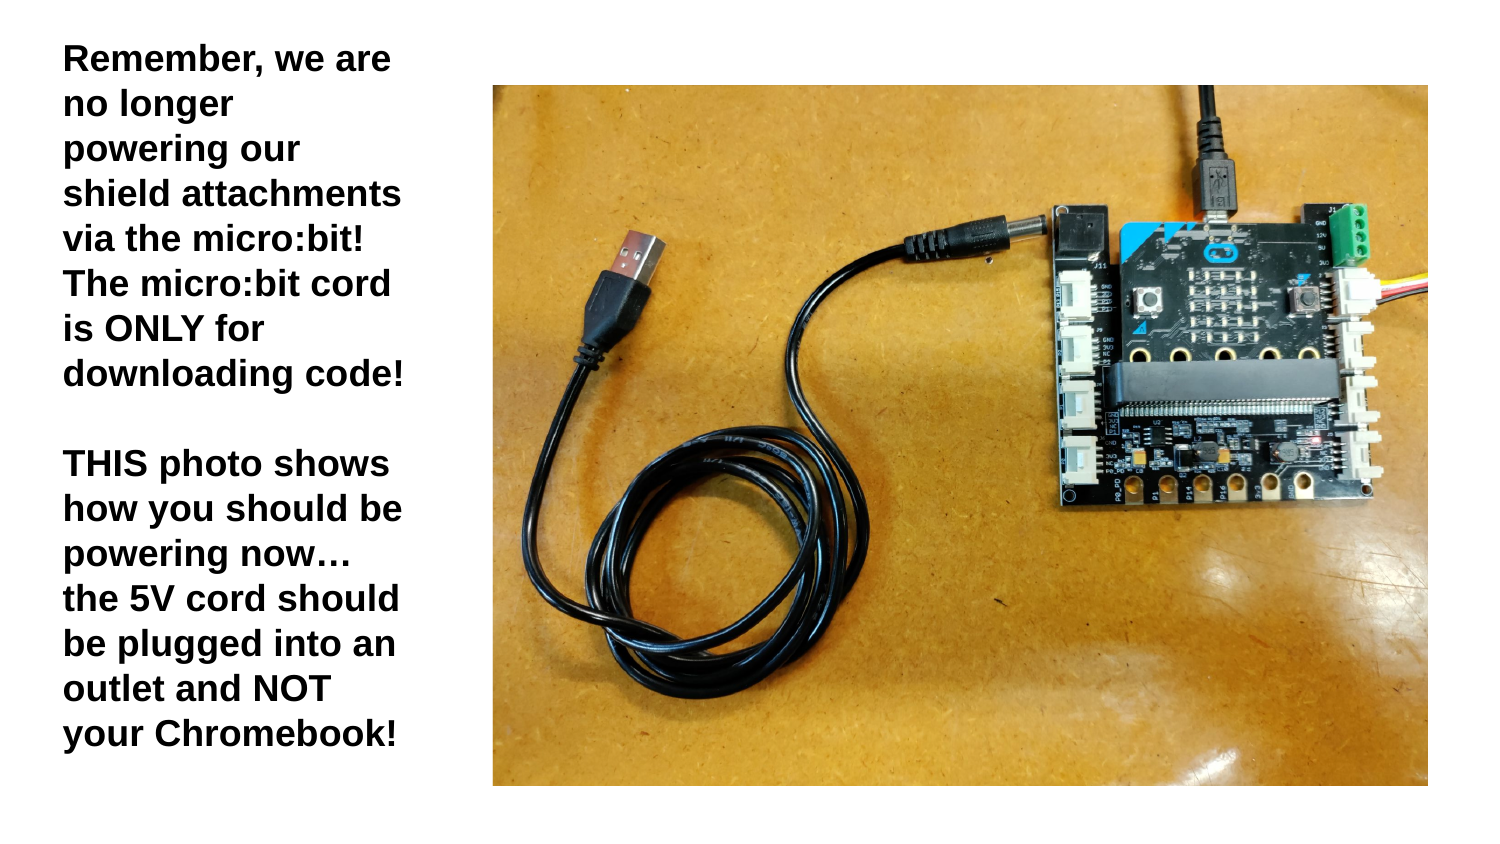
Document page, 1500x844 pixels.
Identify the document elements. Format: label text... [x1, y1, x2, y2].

picture [494, 0, 1428, 844]
text_box Remember, we are no longer powering our shield attachments via the micro:bit! The micro:bit cord is ONLY for downloading code! THIS photo shows how you should be powering now…the 5V cord should be plugged into an outlet and NOT your Chromebook! [47, 19, 423, 644]
